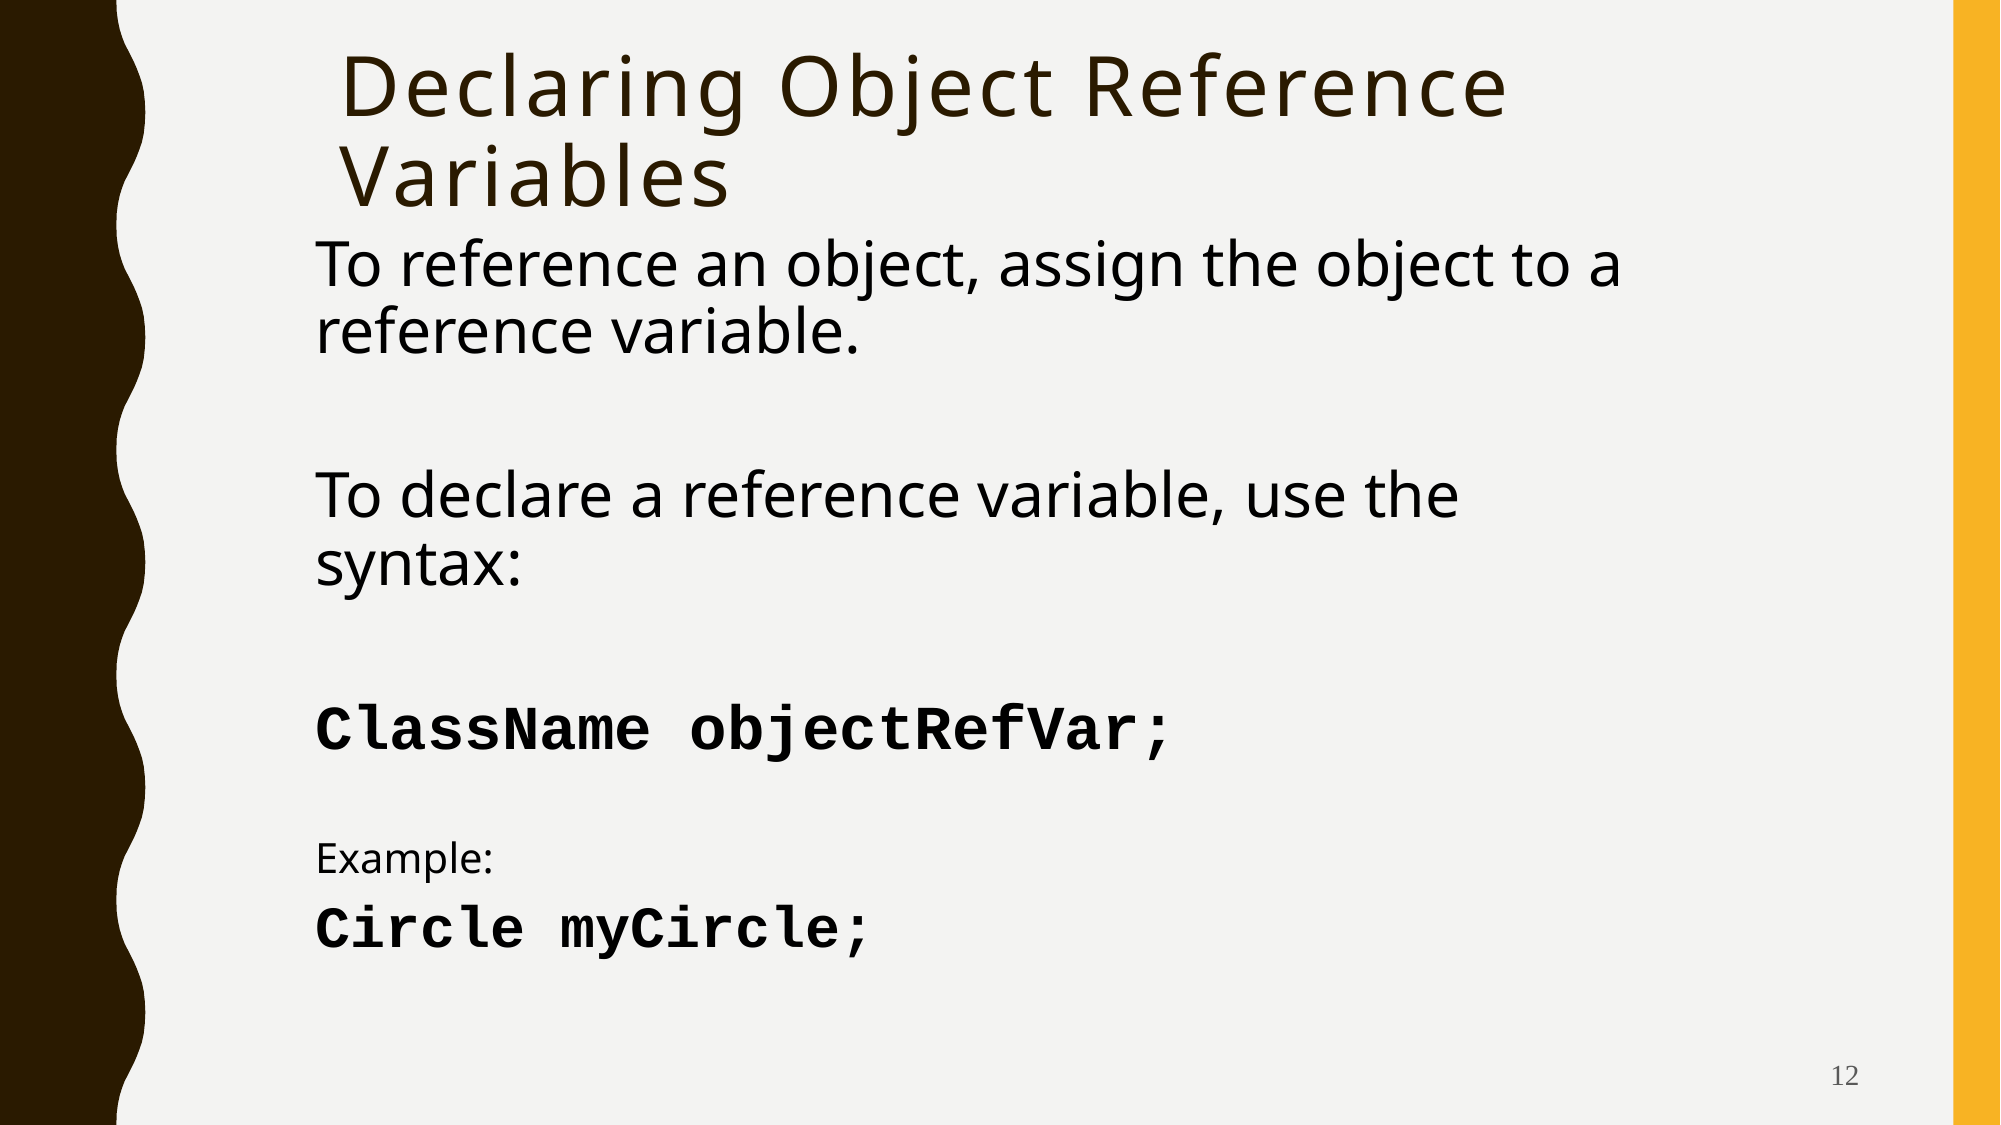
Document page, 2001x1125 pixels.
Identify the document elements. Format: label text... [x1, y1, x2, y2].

slide_number 12 [1412, 1045, 1875, 1103]
list To reference an object, assign the object to a reference variable. To declare a reference variable, use the syntax: ClassName objectRefVar; Example: Circle myCircle; [300, 224, 1700, 1000]
title Declaring Object Reference Variables [324, 37, 1935, 175]
